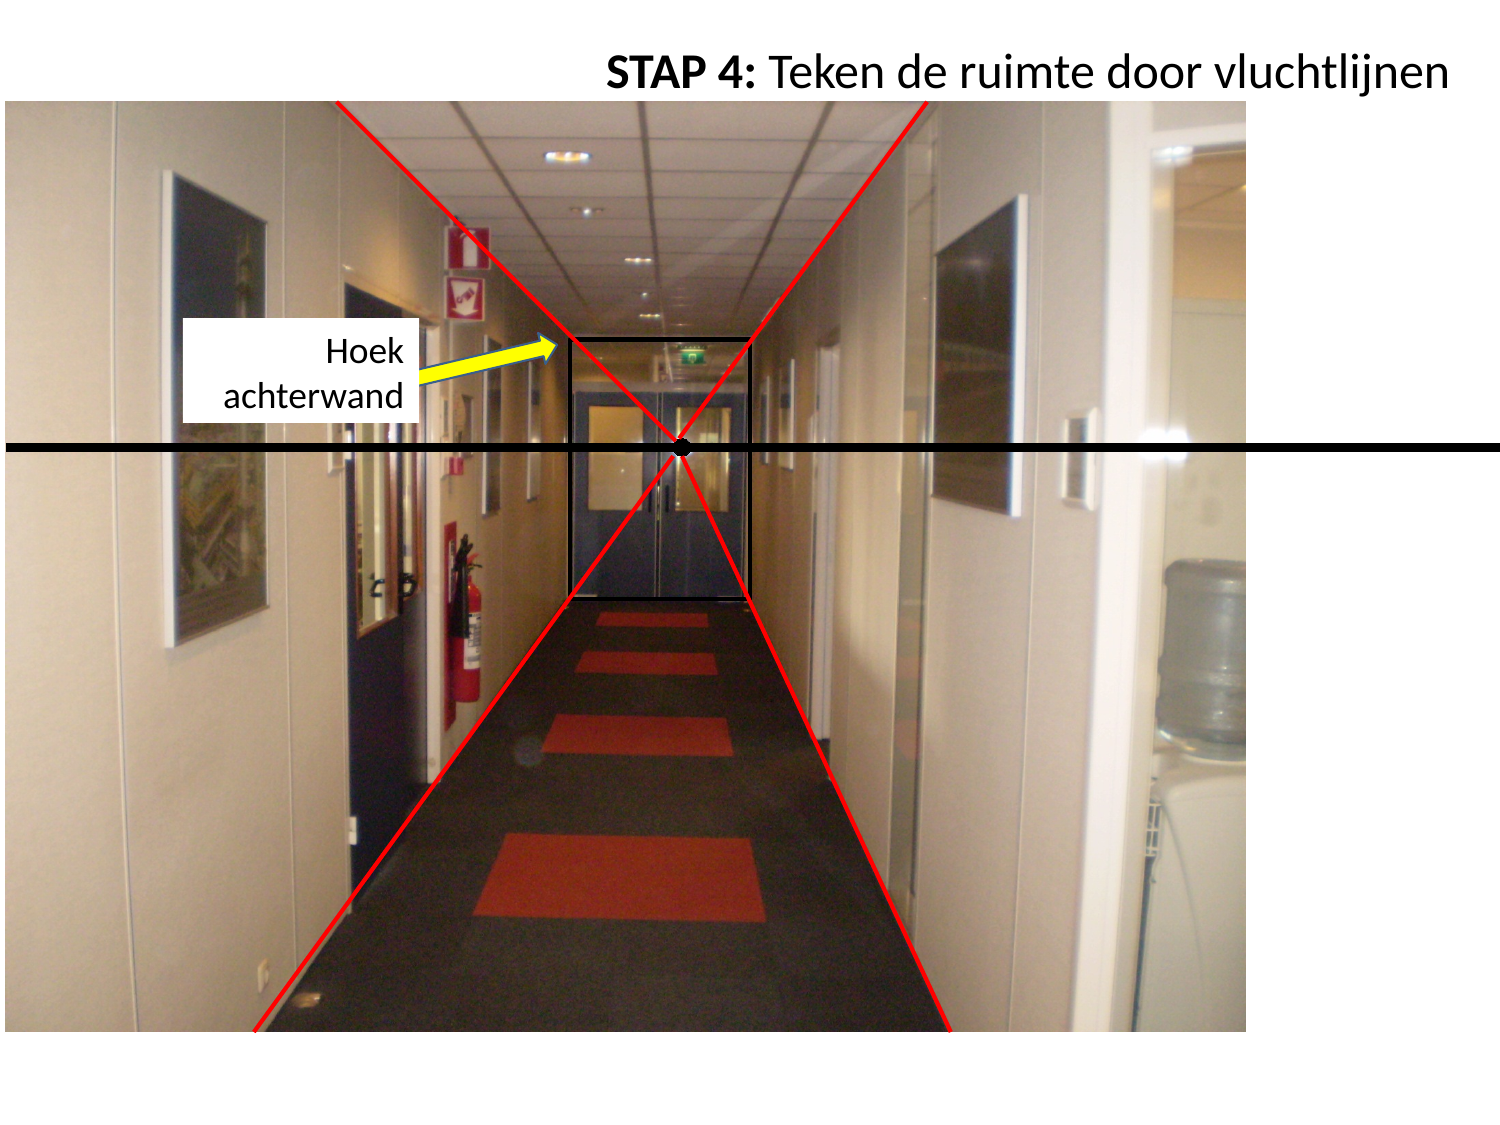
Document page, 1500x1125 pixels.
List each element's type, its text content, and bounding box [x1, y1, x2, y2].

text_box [681, 455, 952, 1033]
text_box STAP 4: Teken de ruimte door vluchtlijnen [584, 30, 1473, 106]
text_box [678, 101, 928, 439]
picture [4, 101, 1246, 1033]
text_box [253, 455, 674, 1033]
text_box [336, 101, 677, 442]
